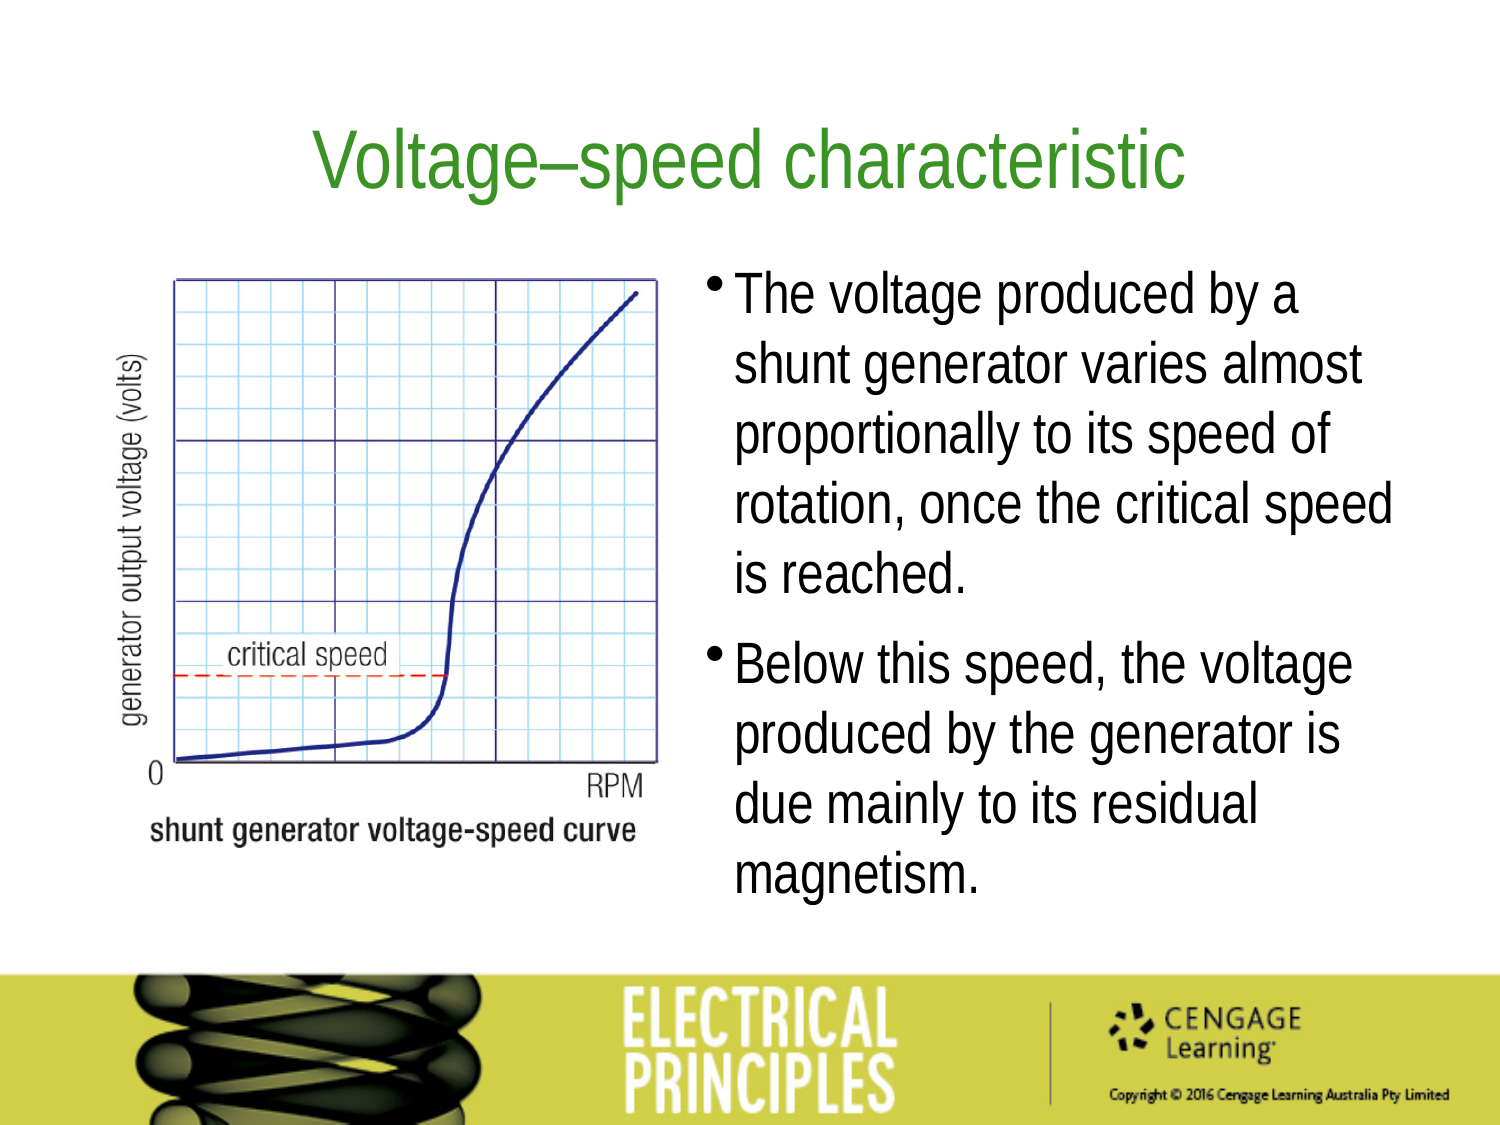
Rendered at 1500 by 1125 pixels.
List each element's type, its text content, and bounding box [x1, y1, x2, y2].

title Voltage–speed characteristic [0, 0, 1500, 207]
text_box The voltage produced by a shunt generator varies almost proportionally to its speed of rotation, once the critical speed is reached. Below this speed, the voltage produced by the generator is due mainly to its residual magnetism. [690, 247, 1424, 913]
picture [0, 207, 1500, 1125]
